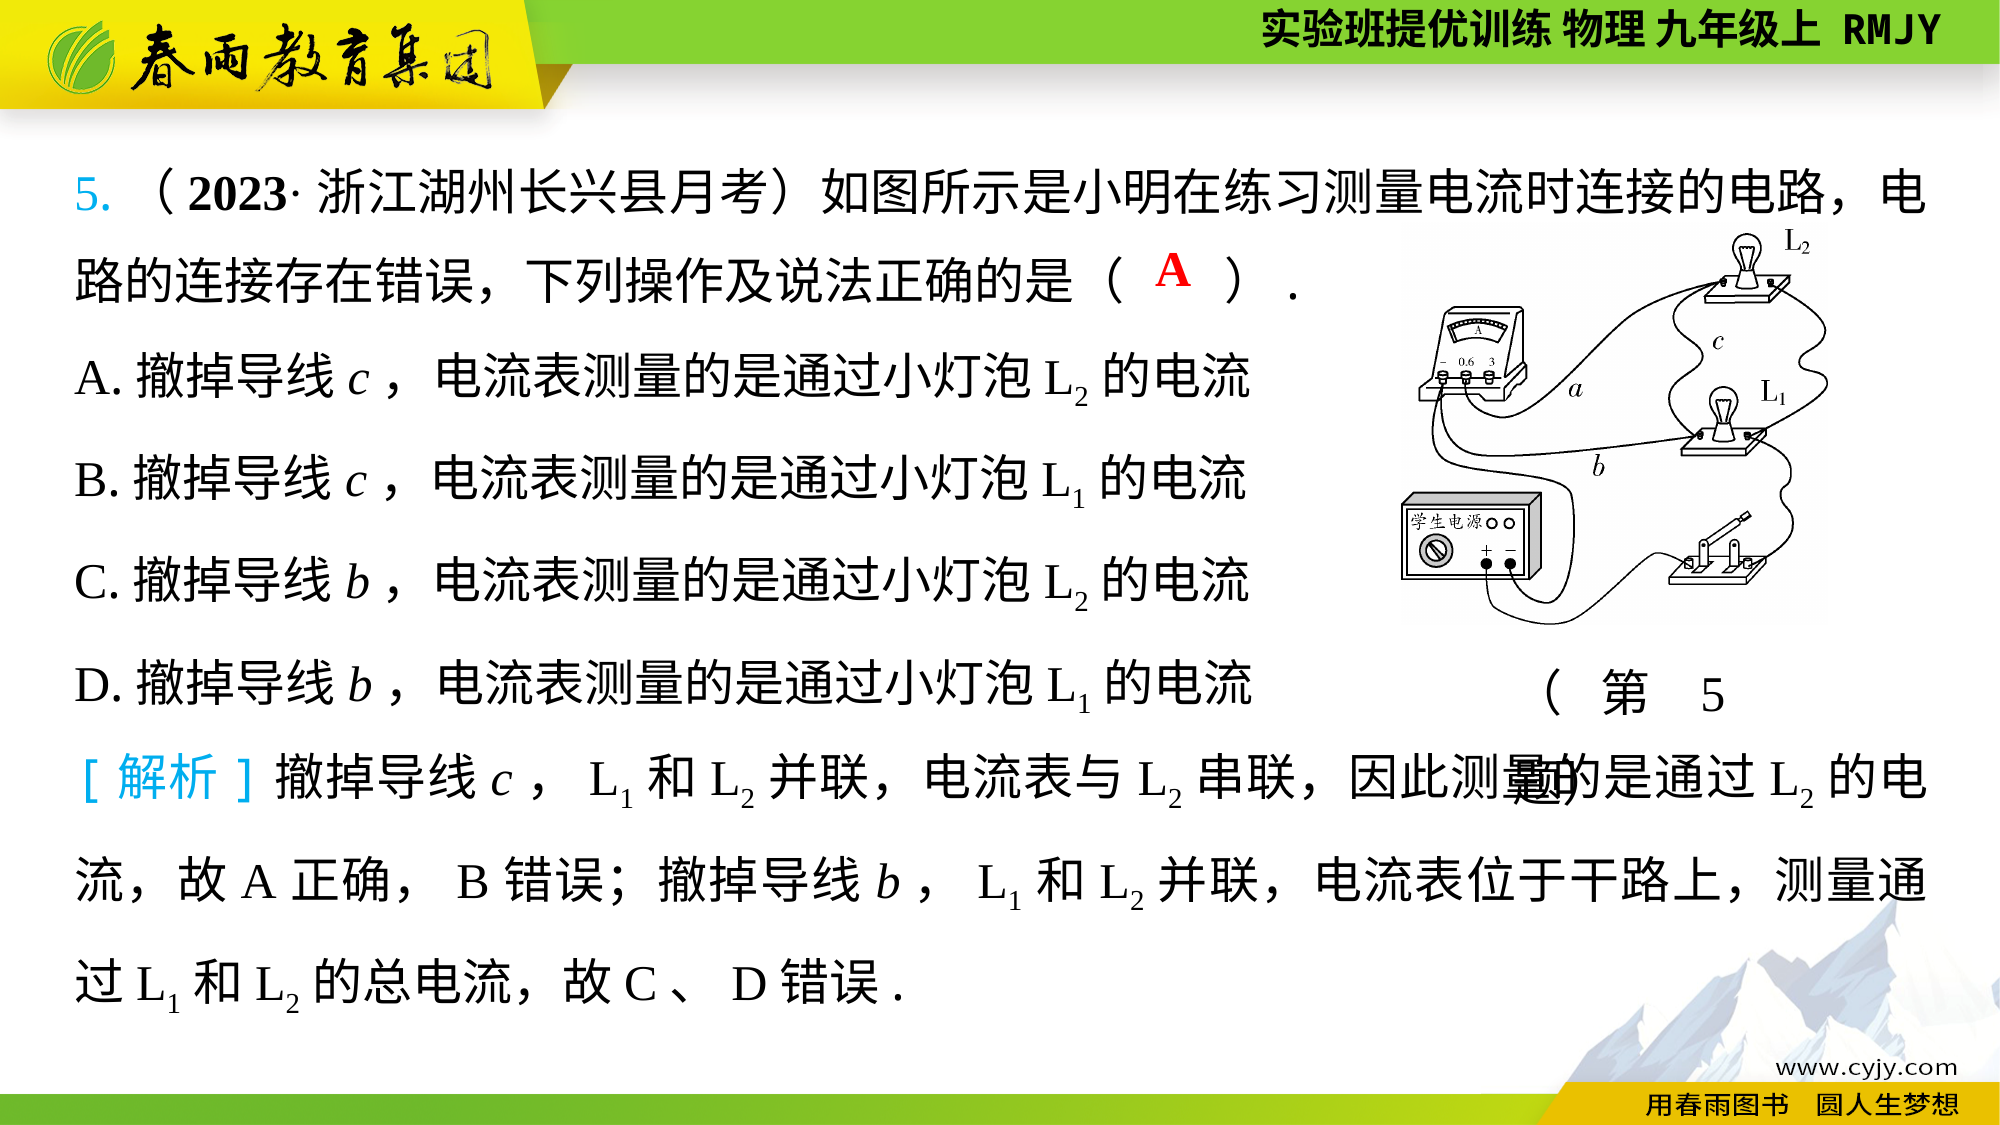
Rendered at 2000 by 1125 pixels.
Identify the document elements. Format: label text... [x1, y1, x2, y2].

text_box A [1140, 228, 1207, 304]
text_box （第5题） [1497, 632, 1752, 704]
list 5.（2023·浙江湖州长兴县月考）如图所示是小明在练习测量电流时连接的电路，电路的连接存在错误，下列操作及说法正确的是（ ）. A.撤掉导线c，电流表测量的是通过小灯泡L2的电流 B.撤掉导线c，电流表测量的是通过小灯泡L1的电流 C.撤掉导线b，电流表测量的是通过小灯泡L2的电流 D.撤掉导线b，电流表测量的是通过小灯泡L1的电流 [59, 122, 1944, 672]
picture [0, 0, 2000, 1125]
text_box [解析]撤掉导线c，L1和L2并联，电流表与L2串联，因此测量的是通过L2的电流，故A正确，B错误；撤掉导线b，L1和L2并联，电流表位于干路上，测量通过L1和L2的总电流，故C、D错误. [59, 704, 1944, 1027]
